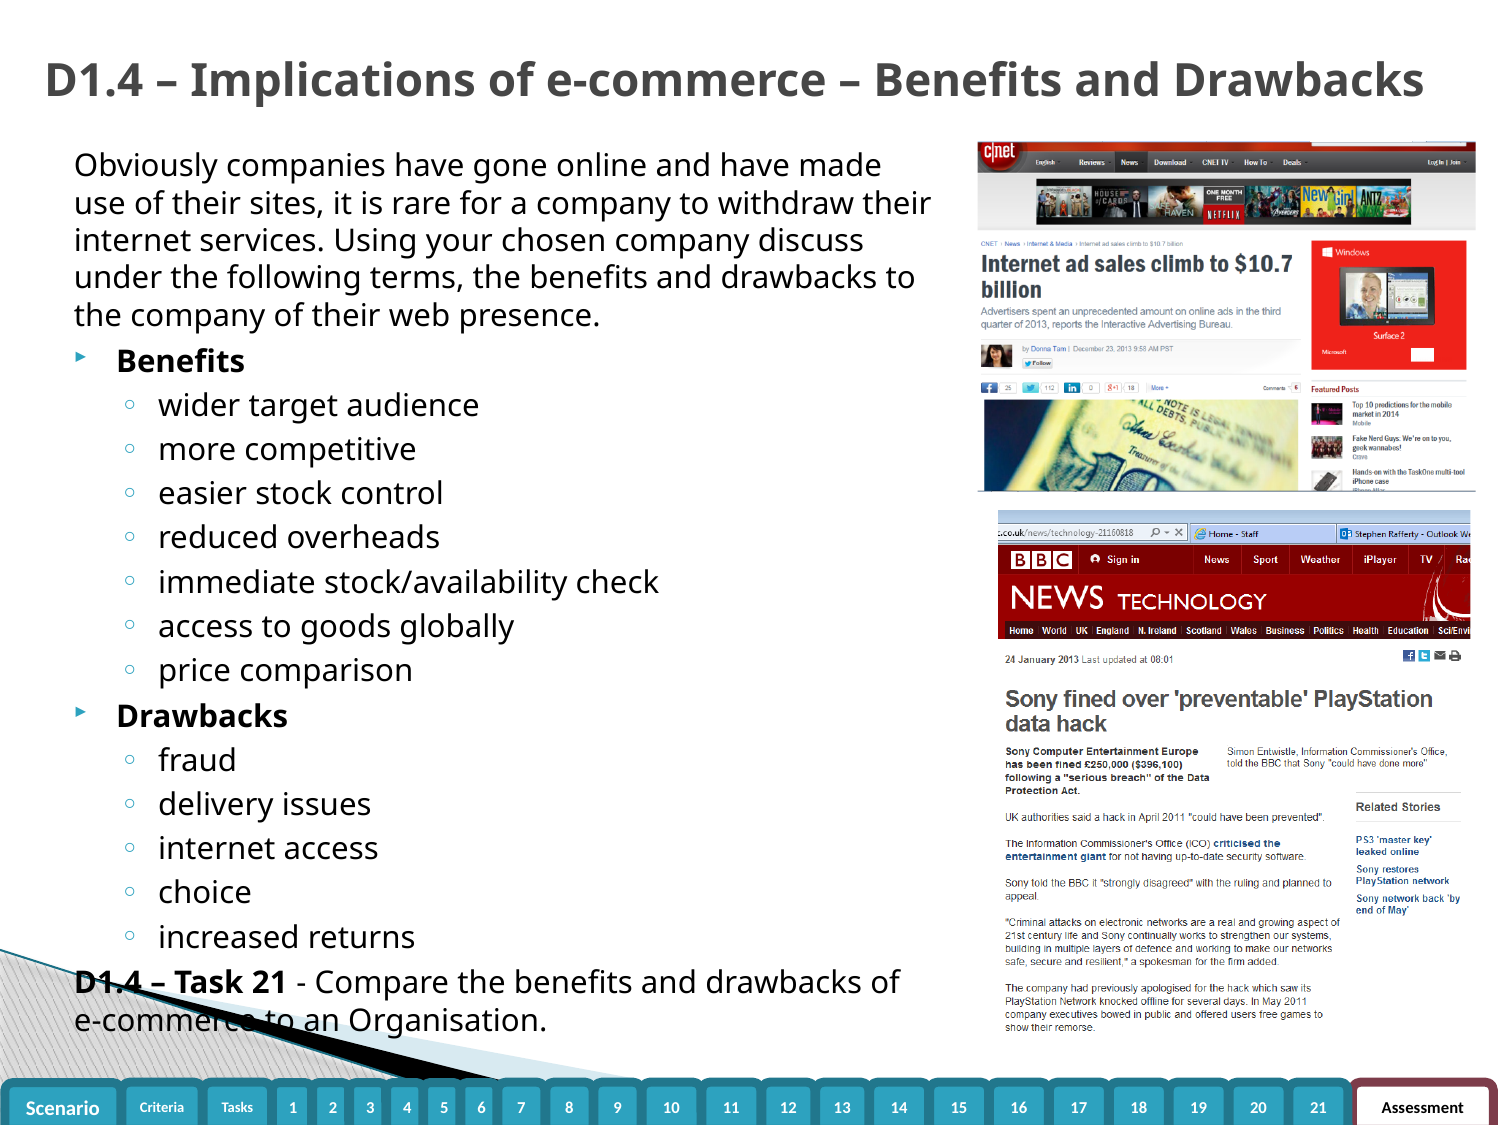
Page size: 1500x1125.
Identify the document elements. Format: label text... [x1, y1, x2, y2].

picture [977, 141, 1476, 492]
list Obviously companies have gone online and have made use of their sites, it is rare for a company to withdraw their internet services. Using your chosen company discuss under the following terms, the benefits and drawbacks to the company of their web presence. Benefits wider target audience more competitive easier stock control reduced overheads immediate stock/availability check access to goods globally price comparison Drawbacks fraud delivery issues internet access choice increased returns D1.4 – Task 21 - Compare the benefits and drawbacks of e-commerce to an Organisation. [41, 138, 951, 1024]
text_box D1.4 – Implications of e-commerce – Benefits and Drawbacks [29, 19, 1471, 138]
picture [997, 510, 1471, 1032]
